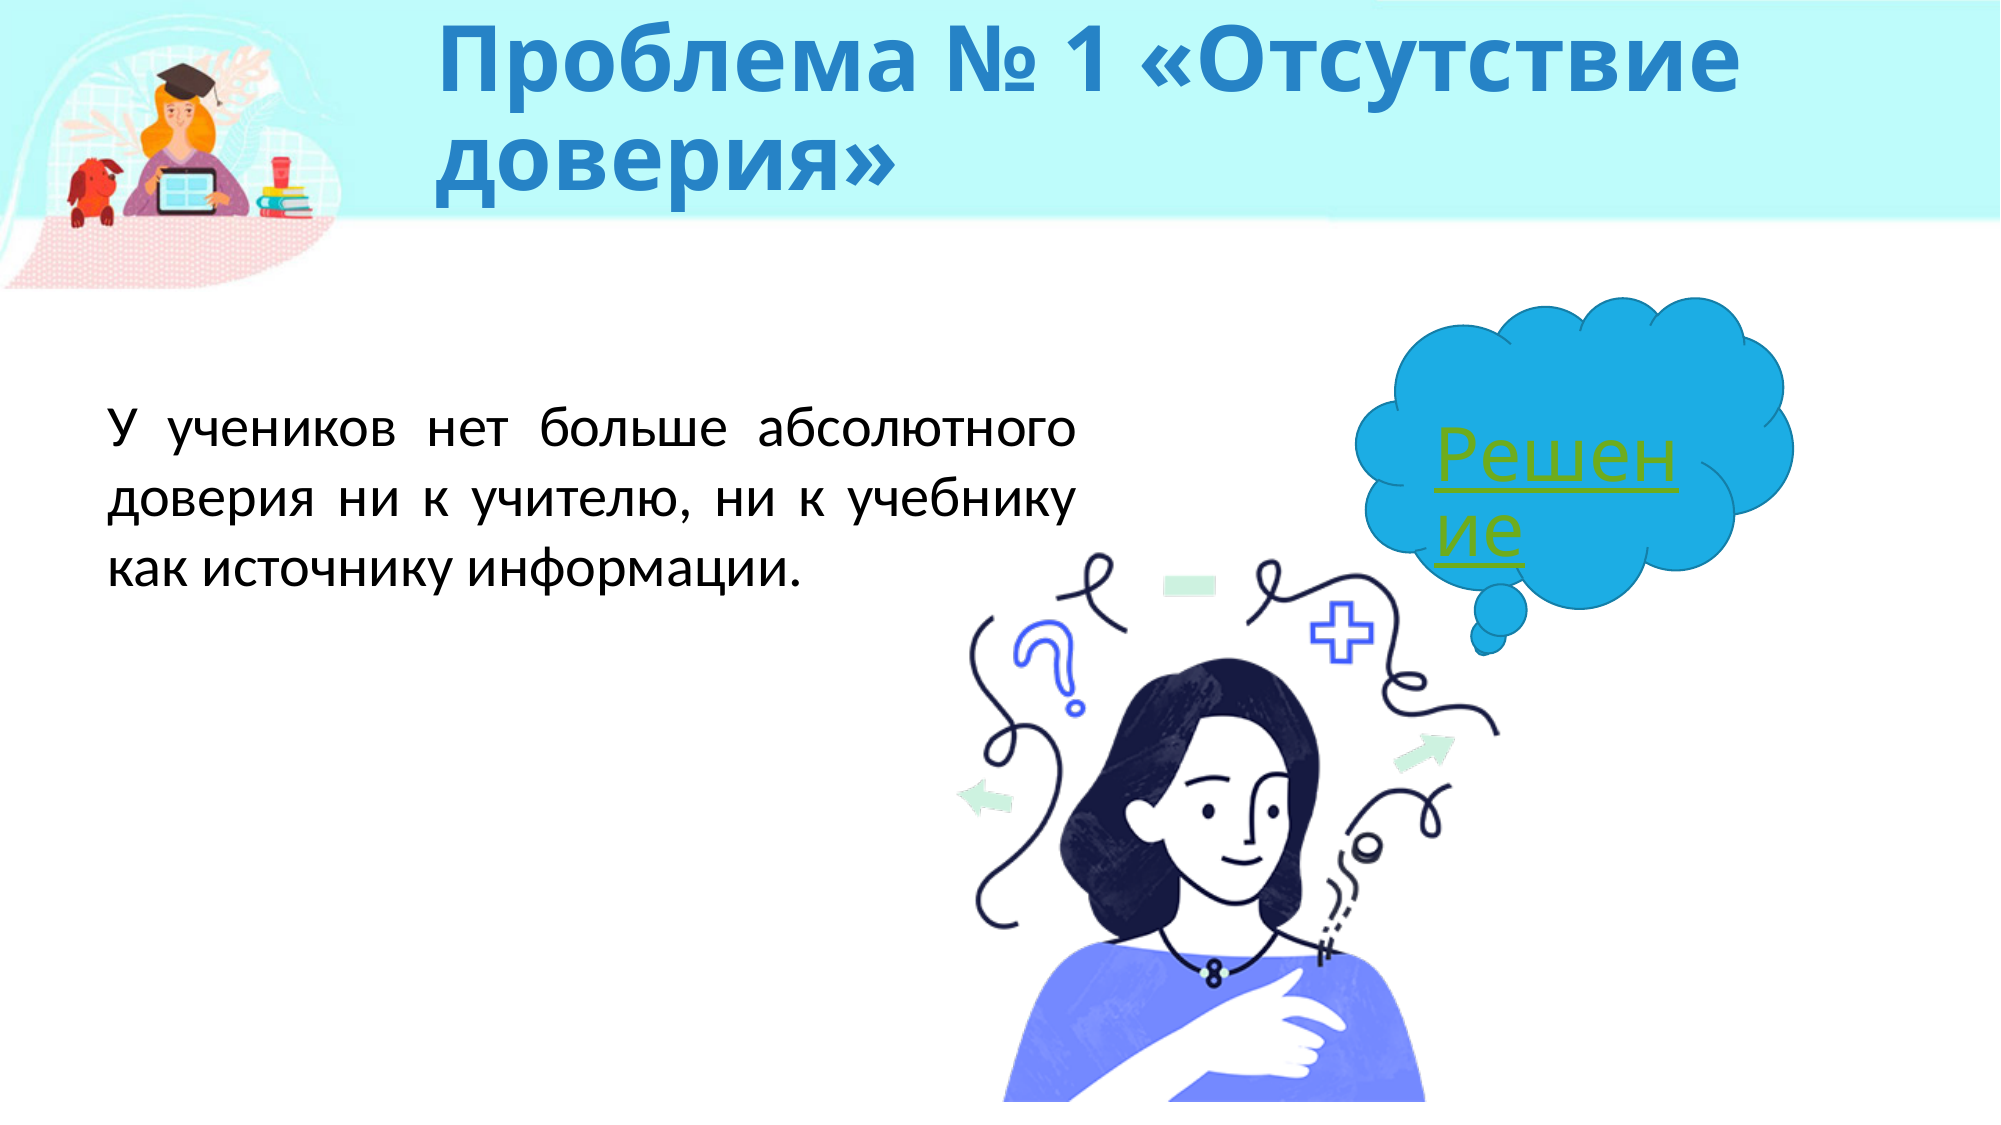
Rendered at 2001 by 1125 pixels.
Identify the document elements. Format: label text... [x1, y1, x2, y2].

picture [0, 0, 2000, 292]
title Проблема № 1 «Отсутствие доверия» [420, 3, 2000, 221]
picture [915, 476, 1541, 1102]
text_box [1354, 297, 1795, 610]
text_box У учеников нет больше абсолютного доверия ни к учителю, ни к учебнику как источнику информации. [92, 380, 1093, 606]
text_box Решение [1419, 399, 1697, 517]
